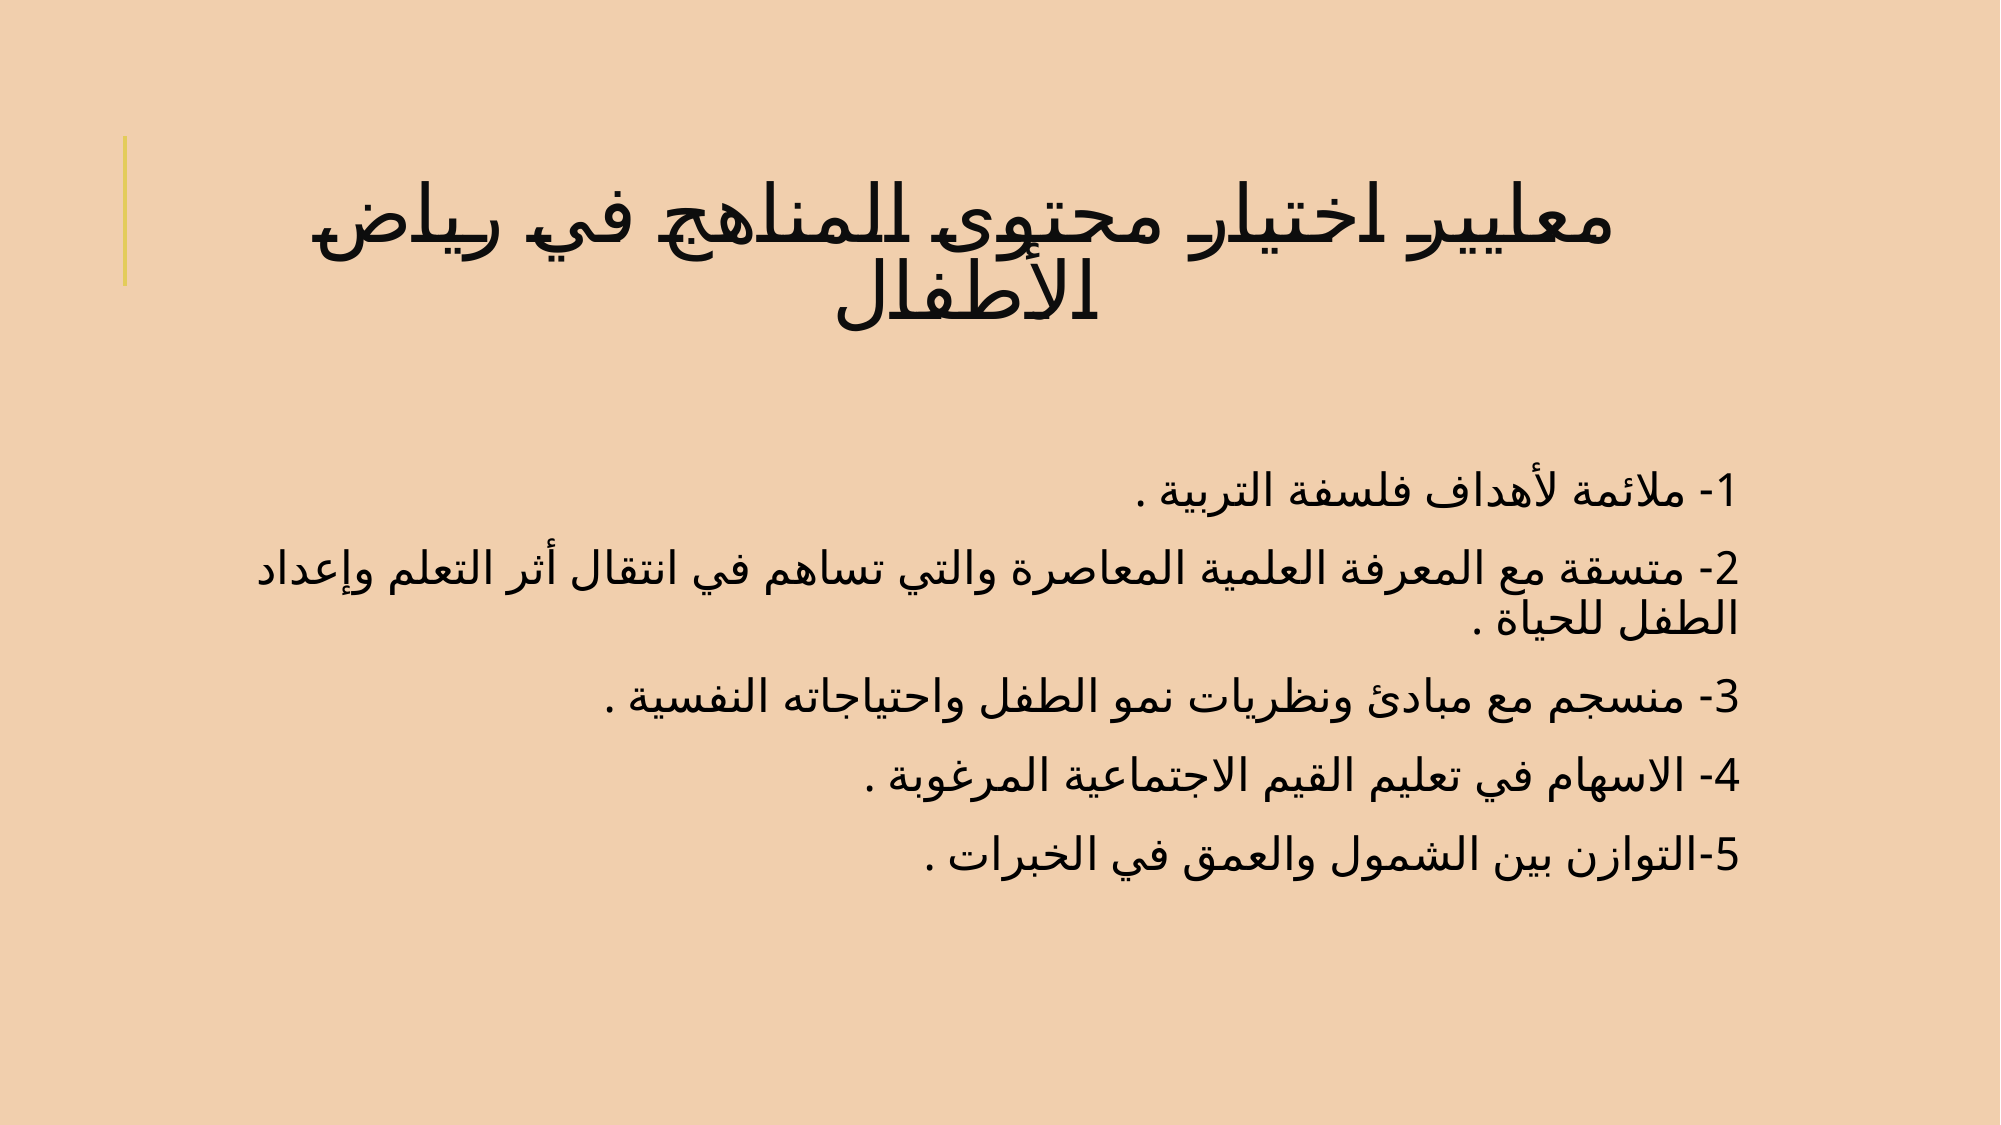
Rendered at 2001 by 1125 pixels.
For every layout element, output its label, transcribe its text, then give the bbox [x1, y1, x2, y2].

list 1- ملائمة لأهداف فلسفة التربية . 2- متسقة مع المعرفة العلمية المعاصرة والتي تساهم في انتقال أثر التعلم وإعداد الطفل للحياة . 3- منسجم مع مبادئ ونظريات نمو الطفل واحتياجاته النفسية . 4- الاسهام في تعليم القيم الاجتماعية المرغوبة . 5-التوازن بين الشمول والعمق في الخبرات . [168, 375, 1763, 1035]
title معايير اختيار محتوى المناهج في رياض الأطفال [168, 96, 1763, 342]
